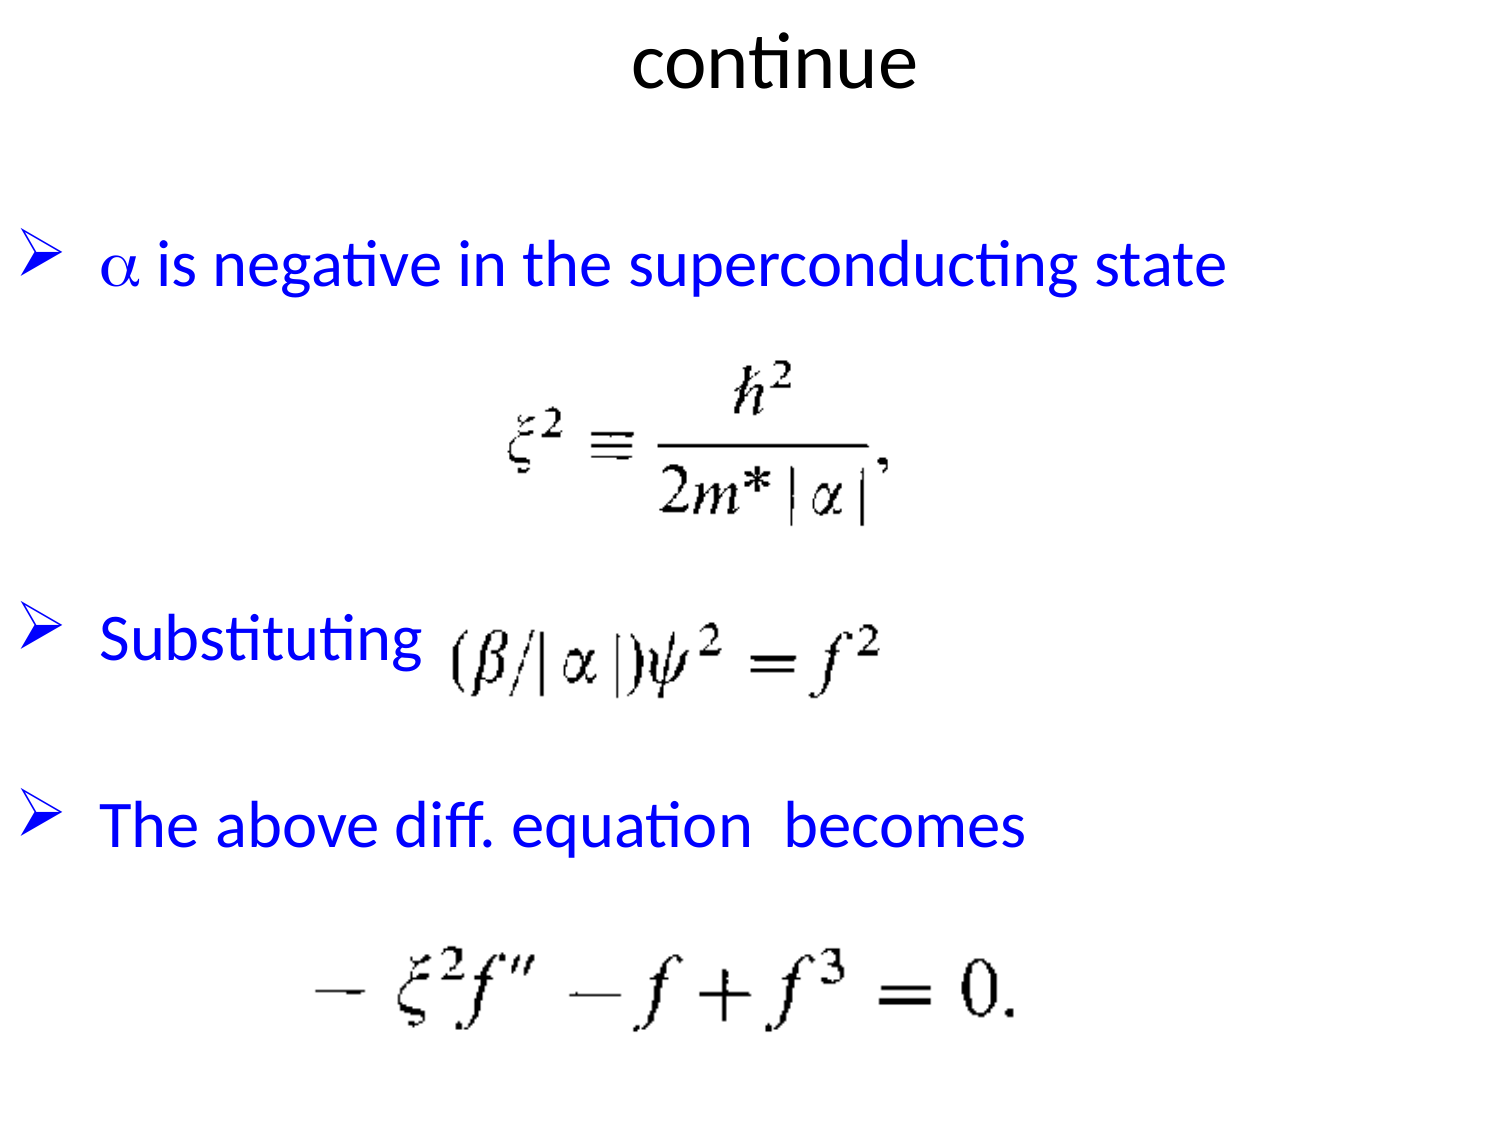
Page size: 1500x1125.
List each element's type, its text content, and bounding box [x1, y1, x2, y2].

picture [437, 612, 889, 713]
picture [287, 924, 1020, 1058]
title continue [450, 0, 1100, 113]
subtitle a is negative in the superconducting state Substituting The above diff. equation becomes [0, 212, 1500, 1125]
picture [462, 337, 917, 551]
